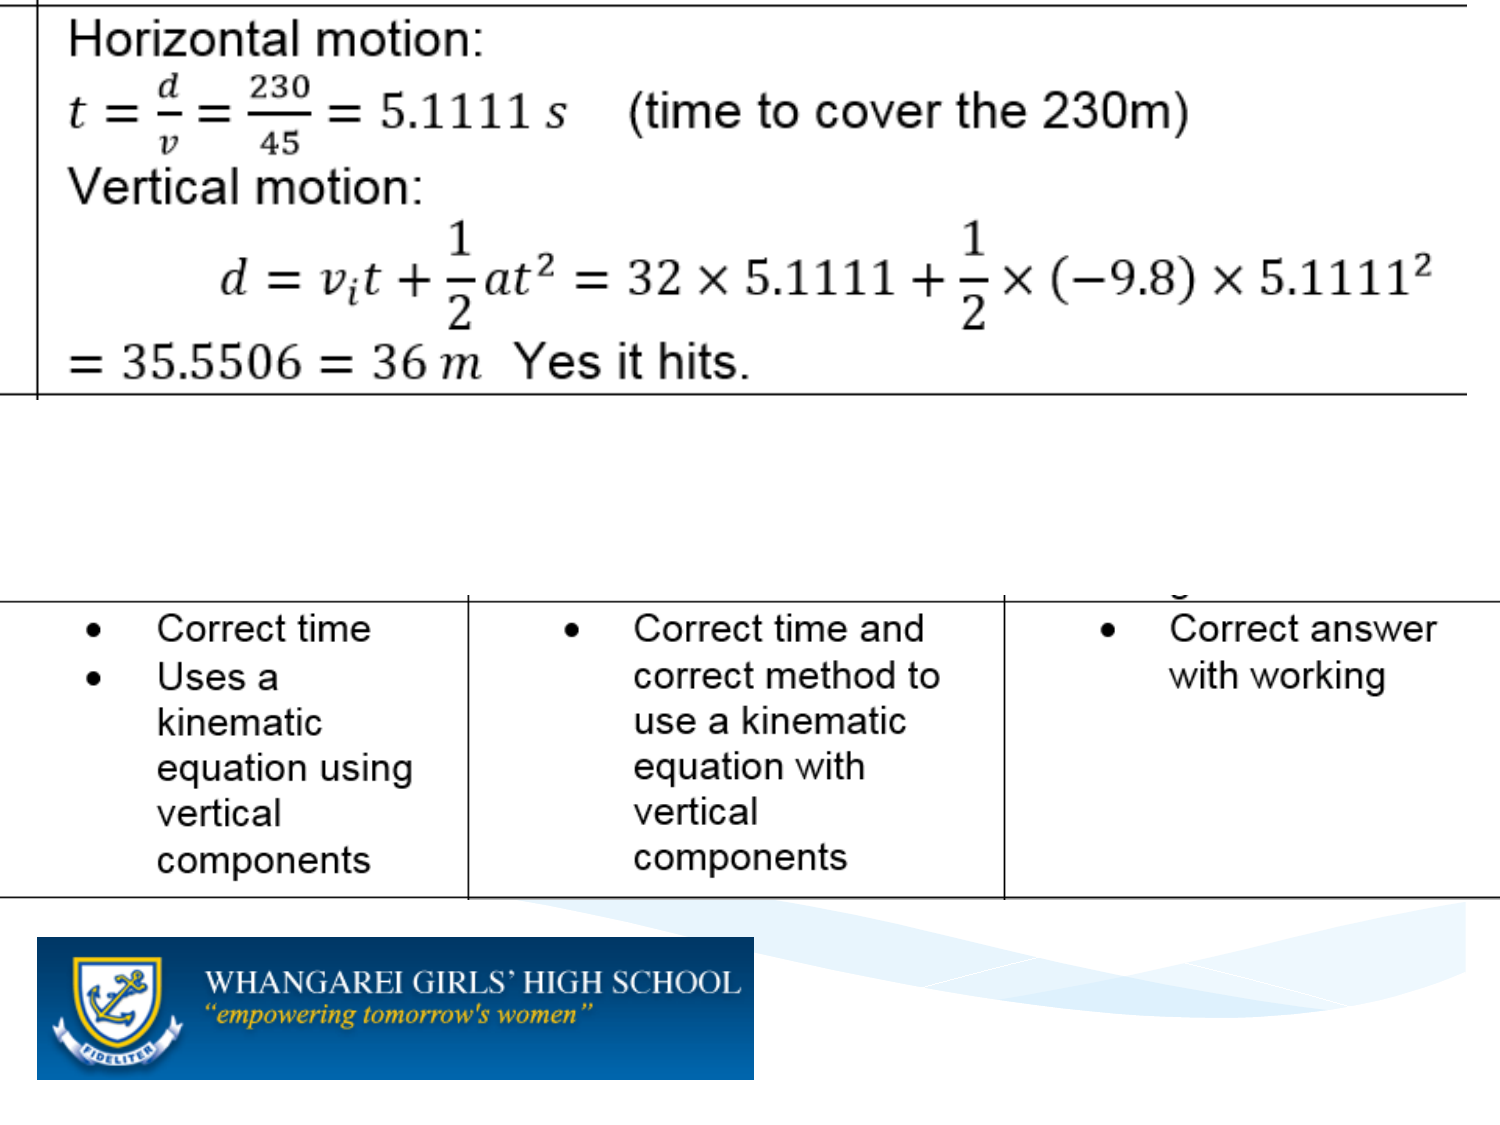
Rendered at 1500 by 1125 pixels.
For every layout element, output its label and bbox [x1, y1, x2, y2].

picture [0, 0, 1467, 401]
picture [37, 937, 754, 1080]
picture [0, 595, 1500, 901]
